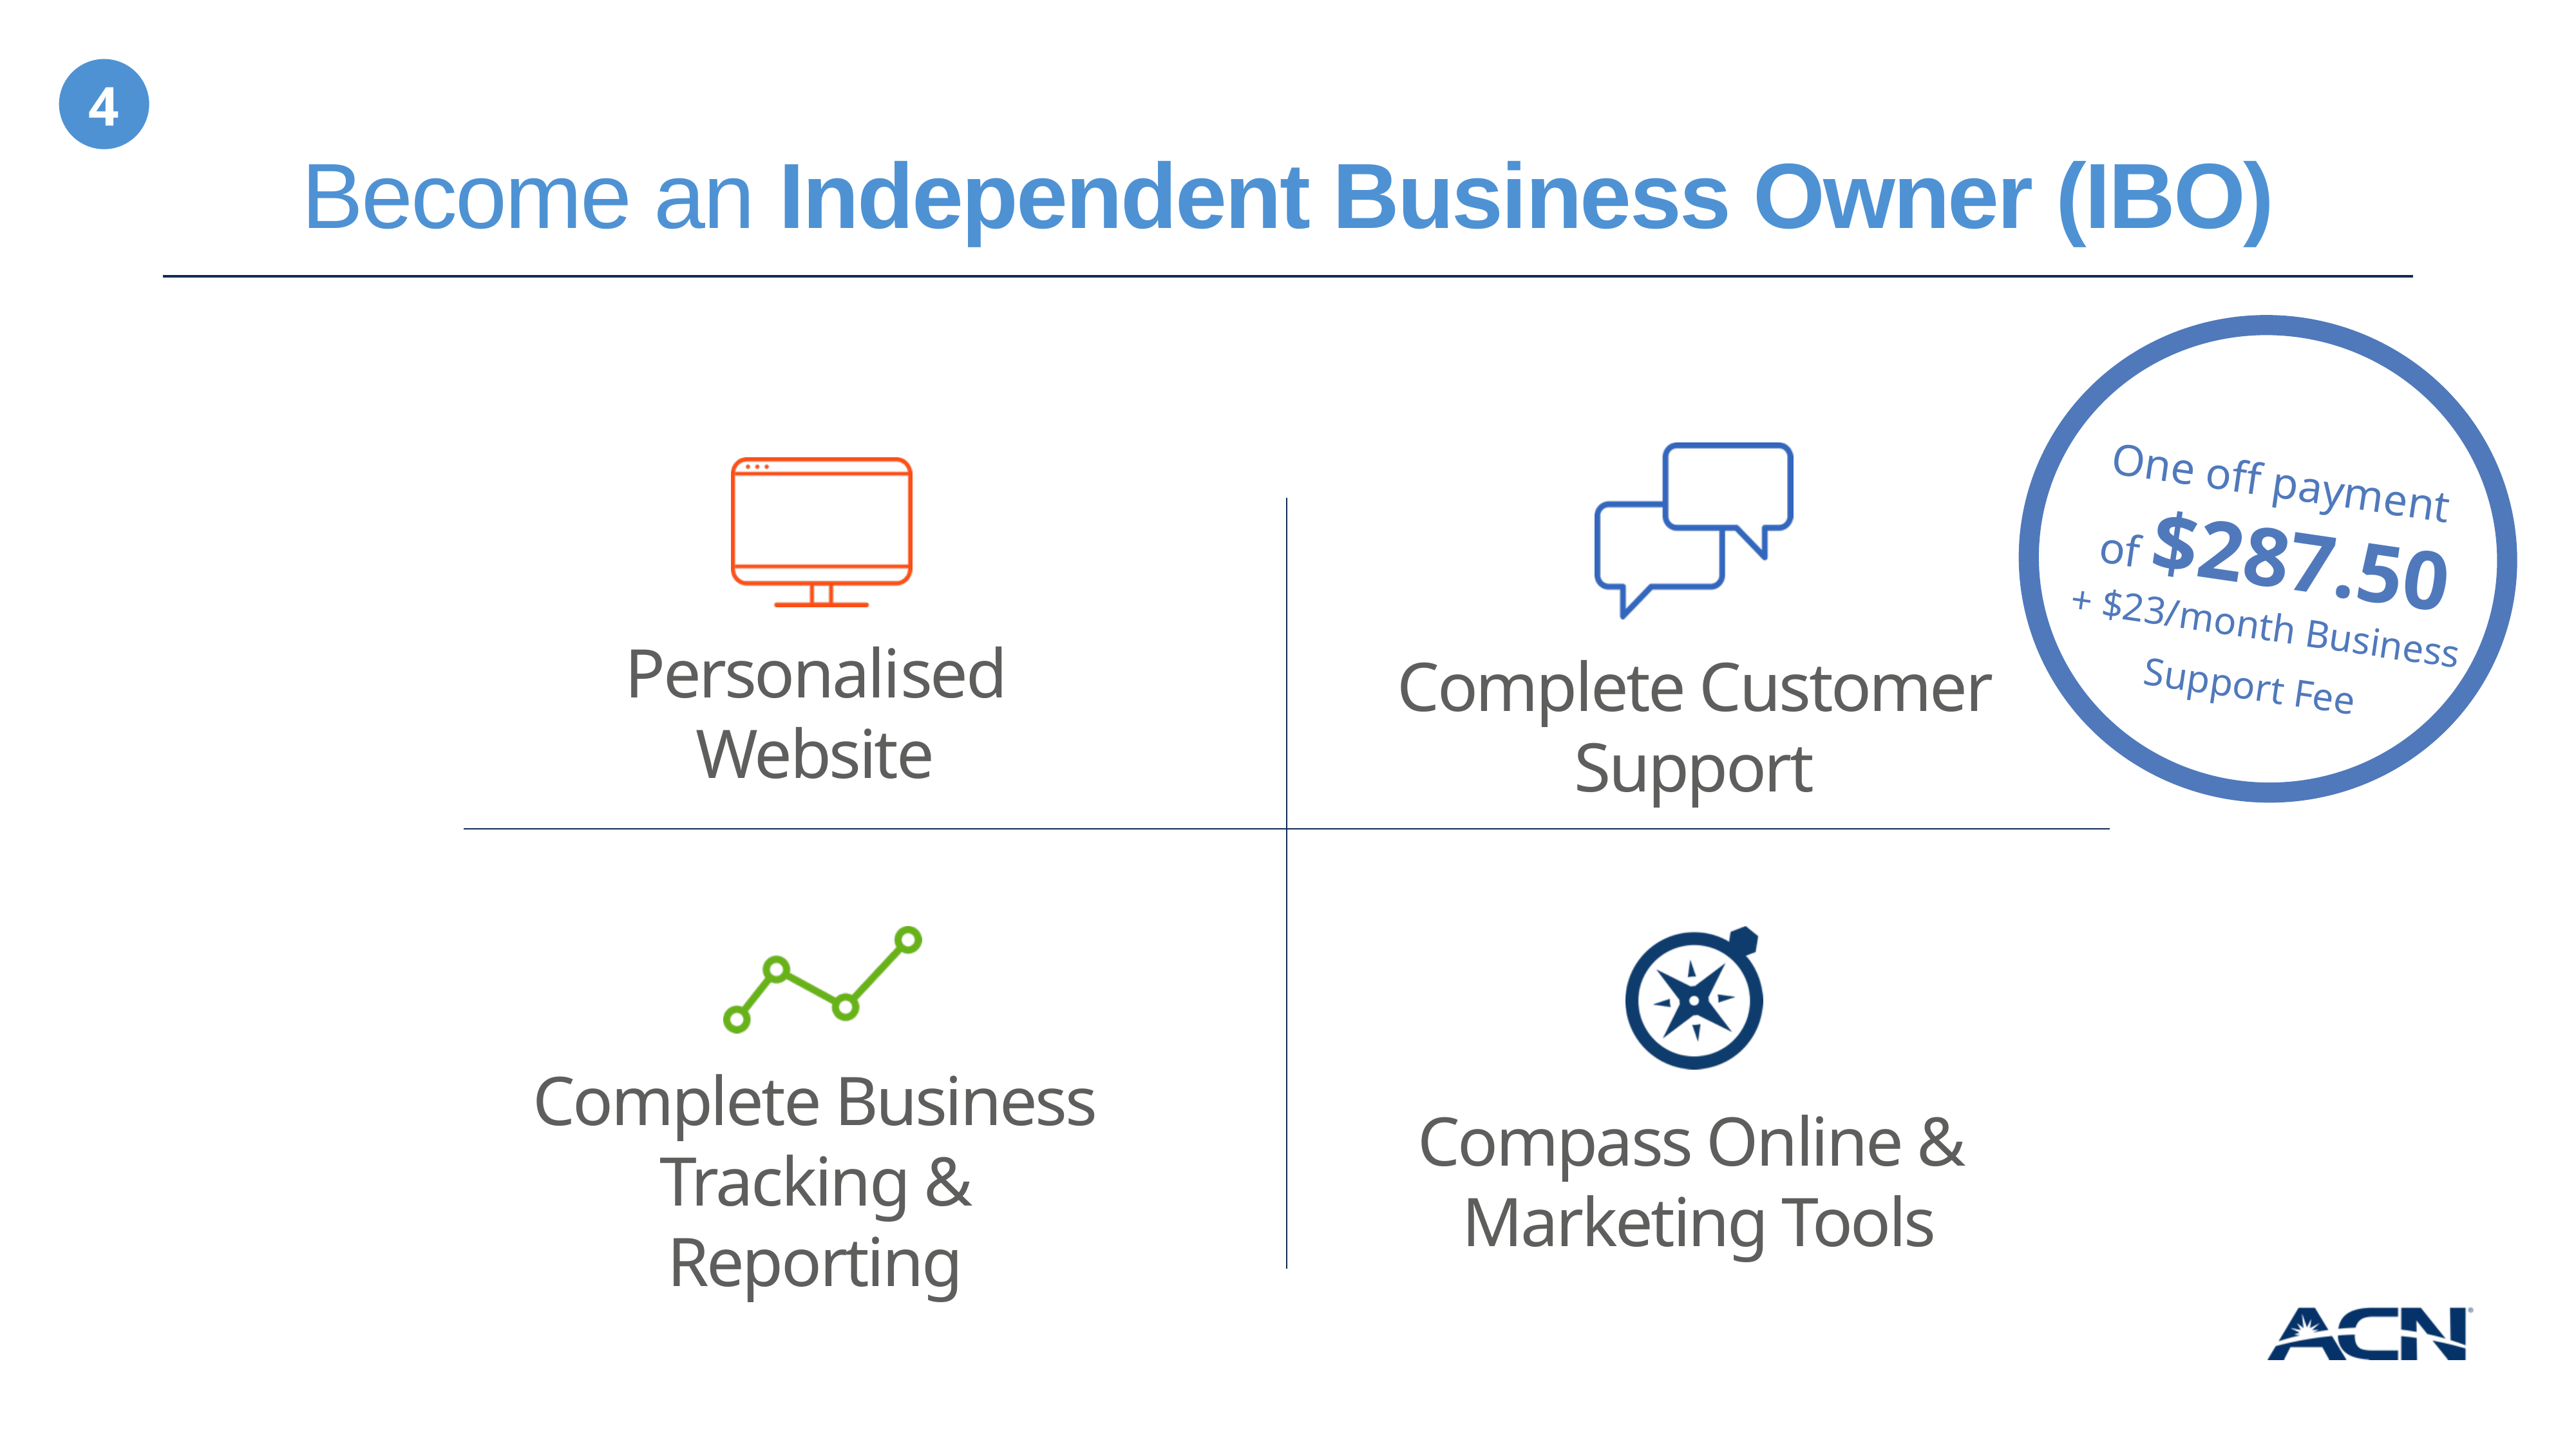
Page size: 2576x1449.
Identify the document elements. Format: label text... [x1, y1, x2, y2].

text_box [83, 144, 125, 149]
text_box 4 [81, 64, 128, 144]
text_box One off payment of $287.50 + $23/month Business Support Fee [2041, 413, 2530, 754]
text_box [84, 59, 124, 64]
text_box [2110, 699, 2417, 793]
text_box Become an Independent Business Owner (IBO) [294, 128, 2282, 255]
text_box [464, 442, 2110, 1285]
picture [2268, 1303, 2483, 1361]
text_box [128, 65, 149, 143]
picture [1625, 926, 1763, 1070]
text_box [59, 65, 81, 143]
text_box [2076, 325, 2492, 478]
